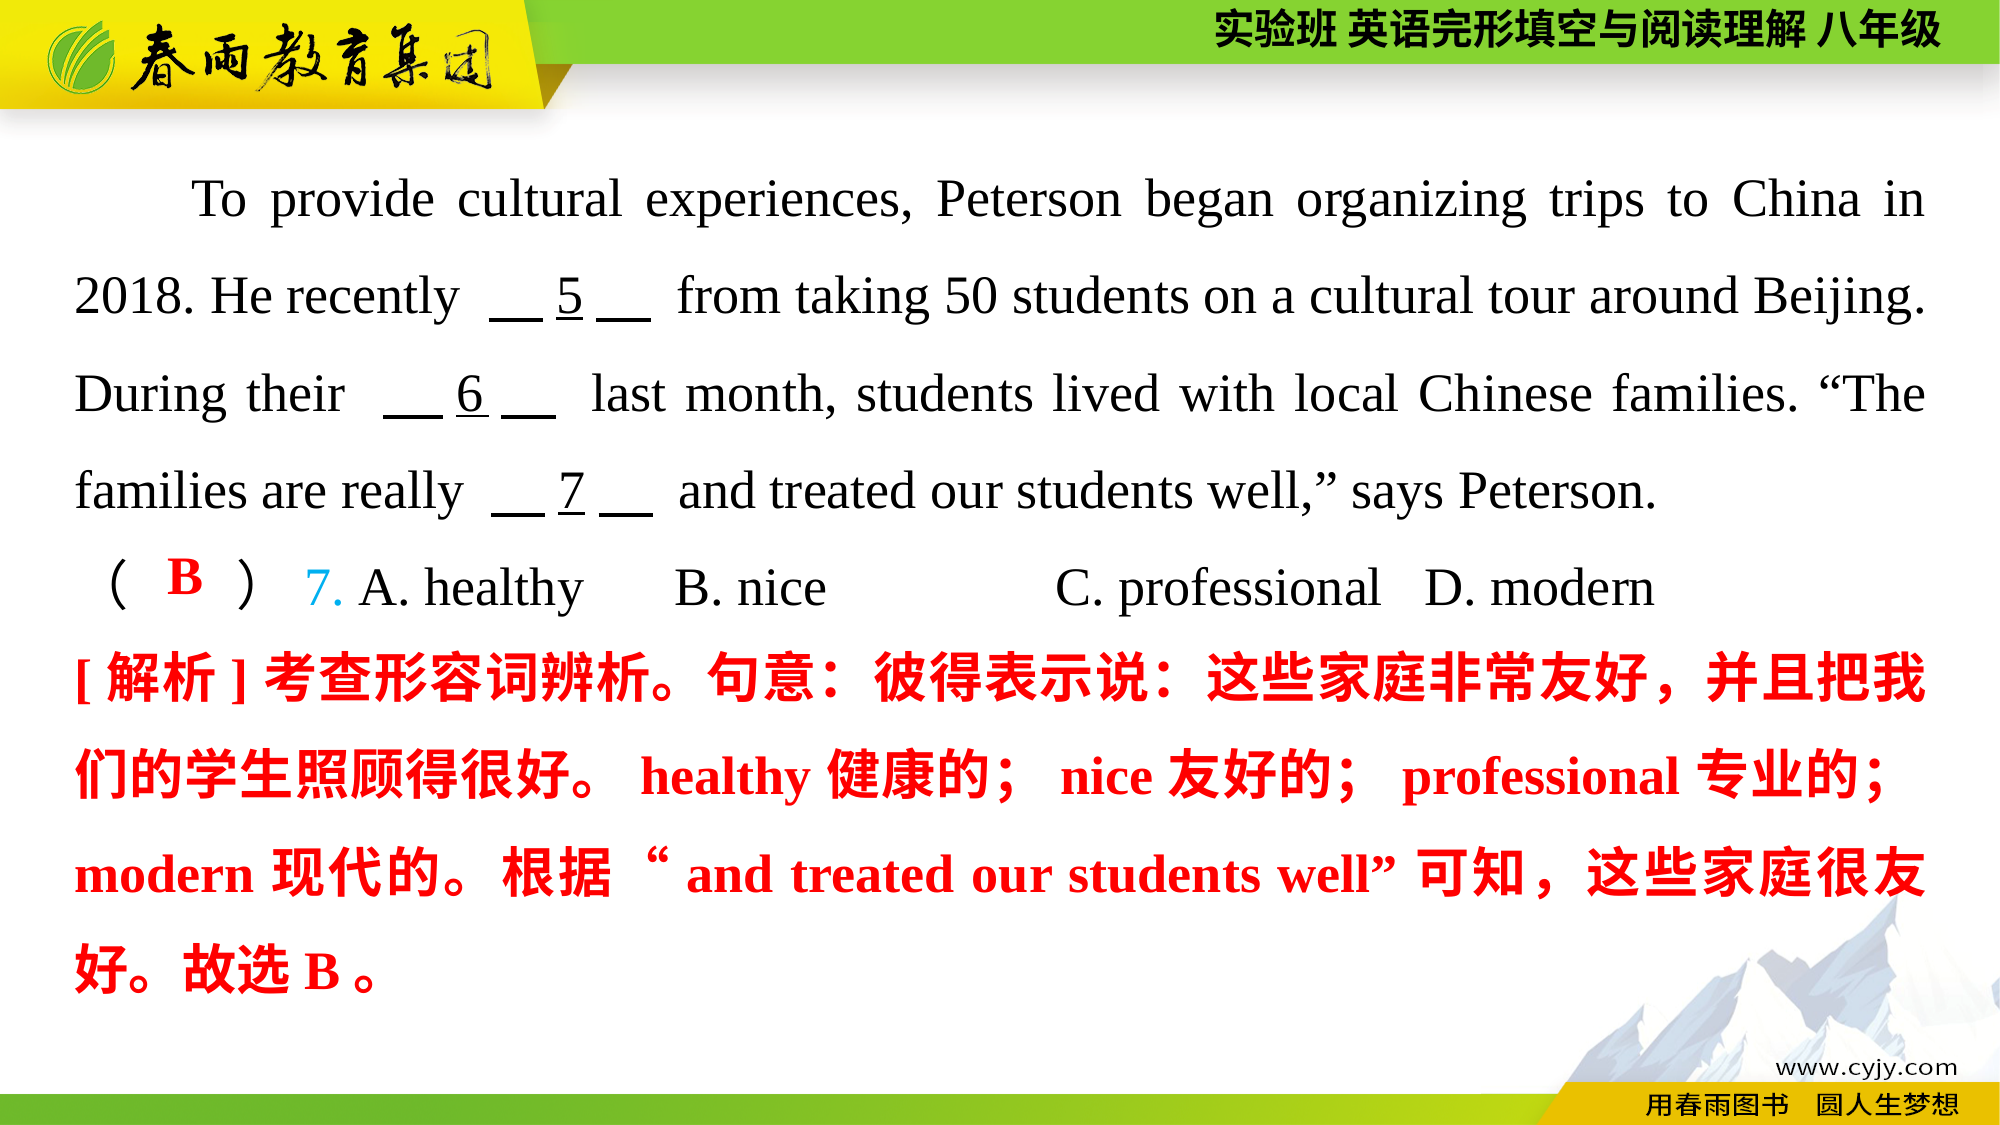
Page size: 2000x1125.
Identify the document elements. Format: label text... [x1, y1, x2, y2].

text_box B [153, 532, 220, 603]
list To provide cultural experiences, Peterson began organizing trips to China in 2018. He recently 5 from taking 50 students on a cultural tour around Beijing. During their 6 last month, students lived with local Chinese families. “The families are really 7 and treated our students well,” says Peterson. [59, 122, 1944, 511]
text_box （ ）7. A. healthy B. nice C. professional D. modern [59, 511, 1944, 603]
text_box [解析]考查形容词辨析。句意：彼得表示说：这些家庭非常友好，并且把我们的学生照顾得很好。healthy健康的；nice友好的；professional专业的；modern现代的。根据“and treated our students well”可知，这些家庭很友好。故选B。 [59, 603, 1944, 1008]
picture [0, 0, 2000, 1125]
